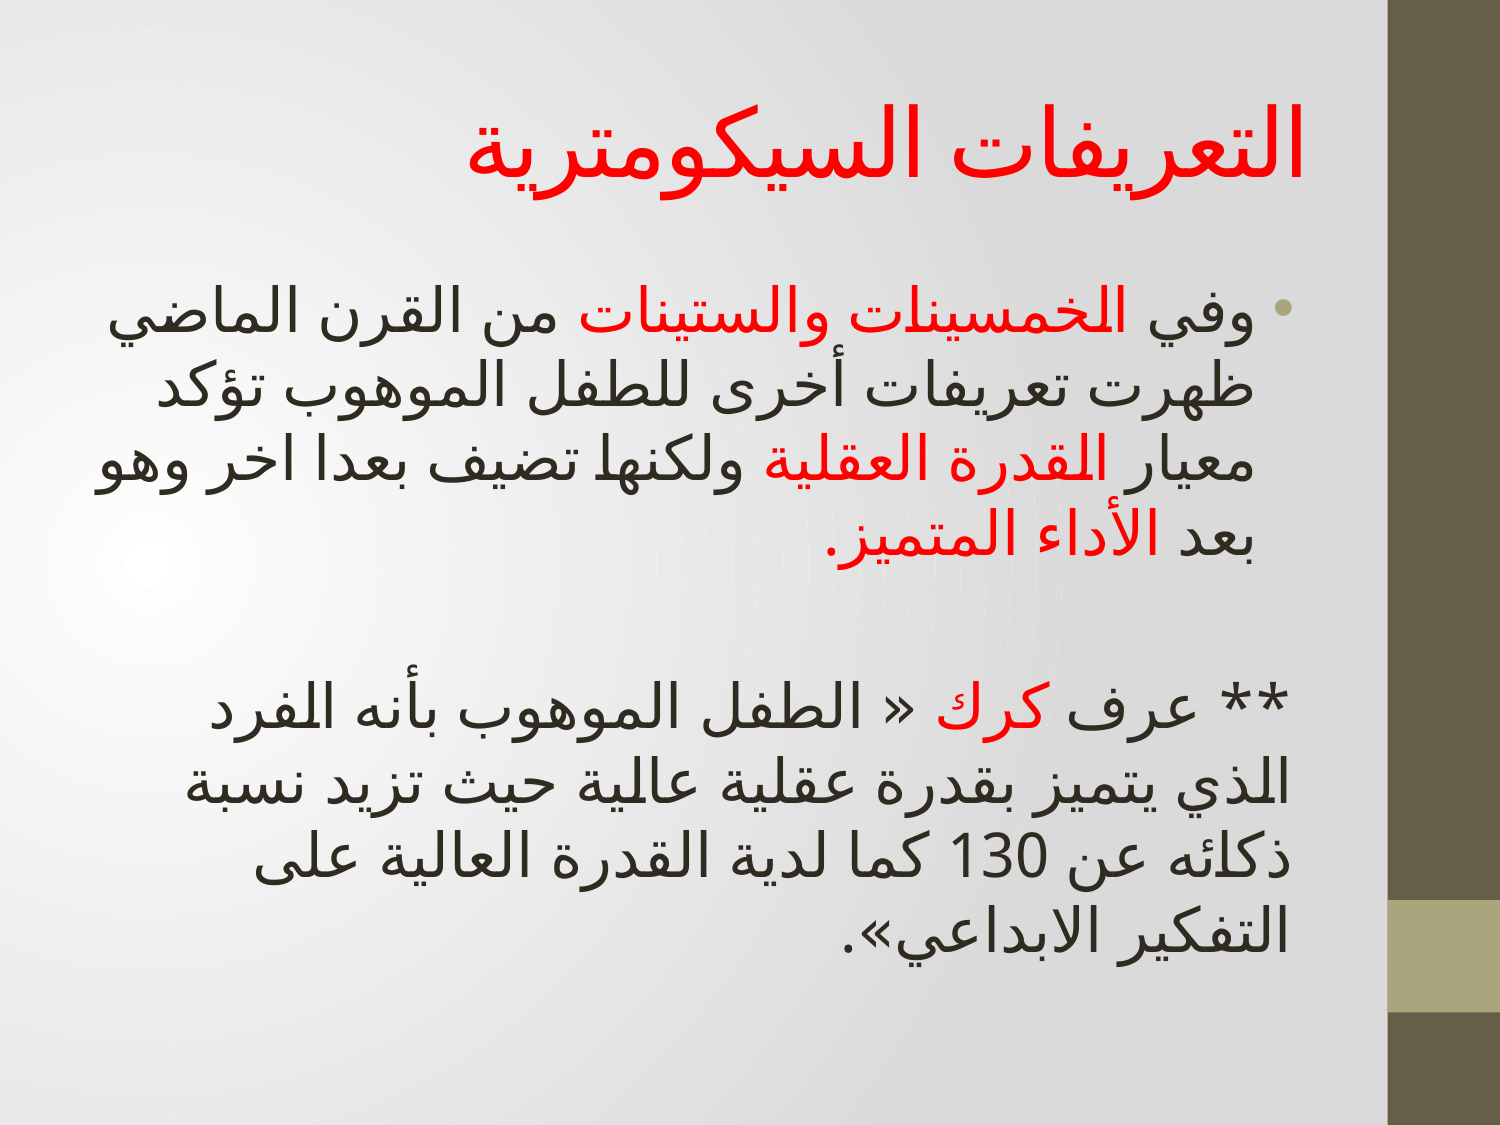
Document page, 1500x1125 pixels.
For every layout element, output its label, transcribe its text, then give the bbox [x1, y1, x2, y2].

list وفي الخمسينات والستينات من القرن الماضي ظهرت تعريفات أخرى للطفل الموهوب تؤكد معيار القدرة العقلية ولكنها تضيف بعدا اخر وهو بعد الأداء المتميز. ** عرف كرك « الطفل الموهوب بأنه الفرد الذي يتميز بقدرة عقلية عالية حيث تزيد نسبة ذكائه عن 130 كما لدية القدرة العالية على التفكير الابداعي». [75, 262, 1325, 1050]
title التعريفات السيكومترية [75, 45, 1325, 233]
